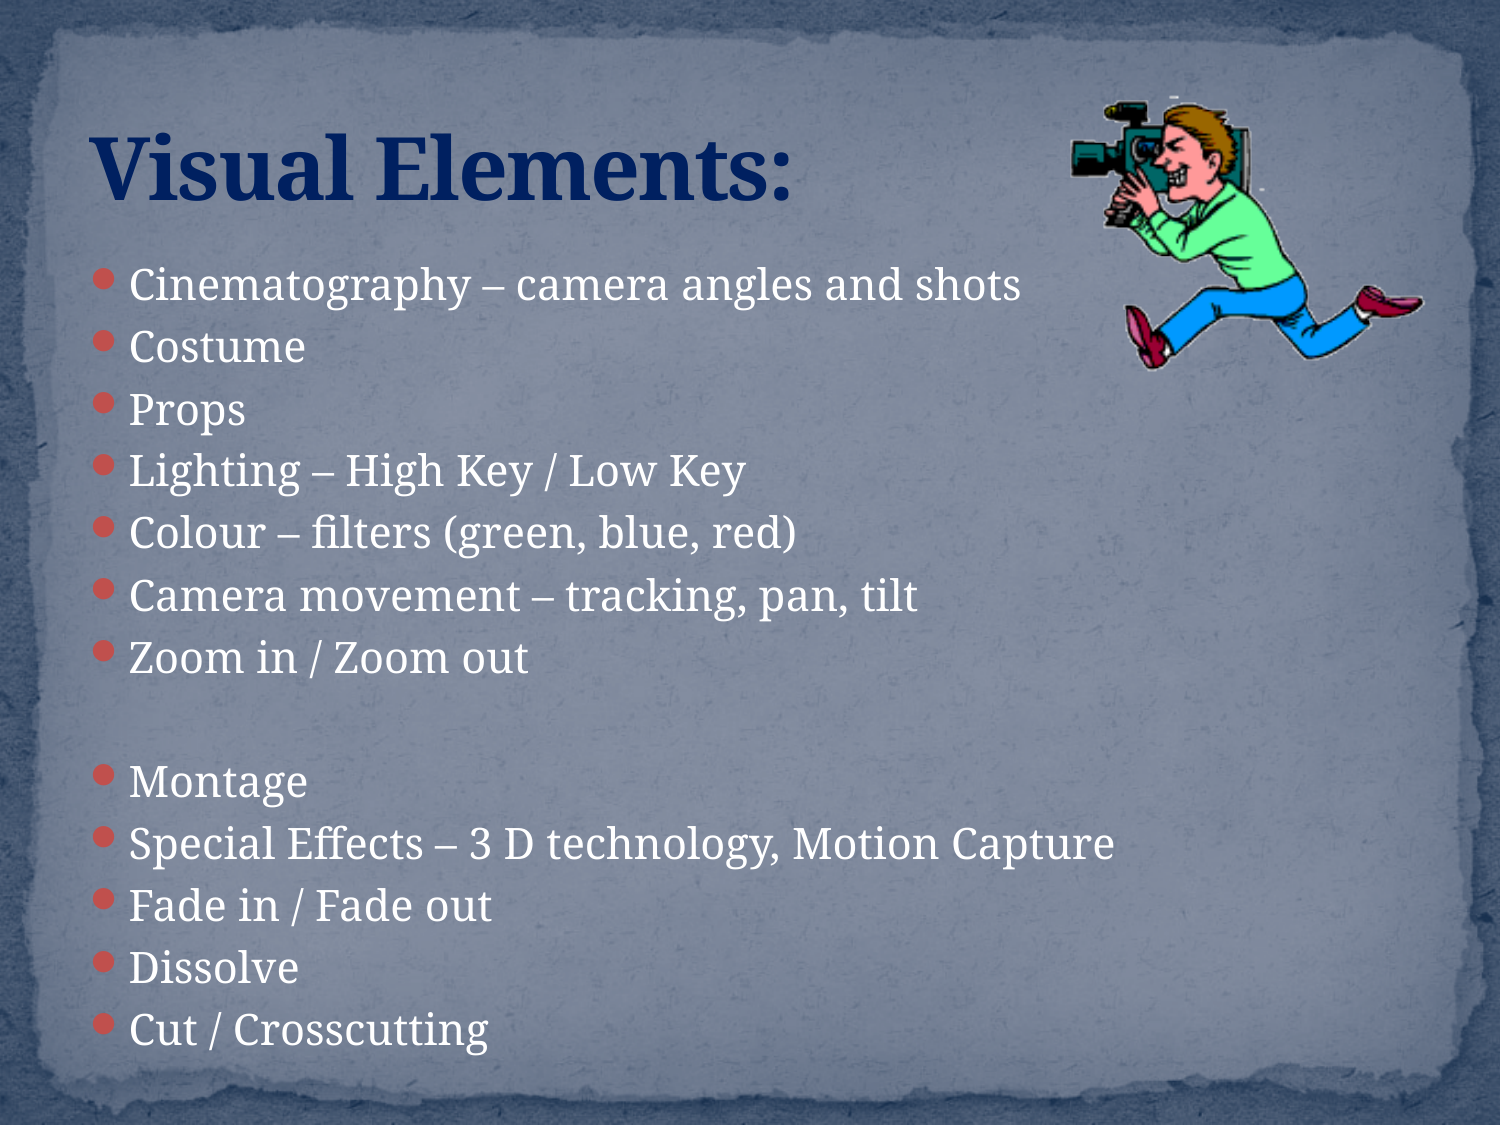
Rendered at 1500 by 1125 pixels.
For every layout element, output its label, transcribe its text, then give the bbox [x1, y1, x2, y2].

title Visual Elements: [74, 24, 1425, 225]
list Cinematography – camera angles and shots Costume Props Lighting – High Key / Low Key Colour – filters (green, blue, red) Camera movement – tracking, pan, tilt Zoom in / Zoom out Montage Special Effects – 3 D technology, Motion Capture Fade in / Fade out Dissolve Cut / Crosscutting [75, 249, 1425, 1071]
picture [1045, 66, 1456, 477]
